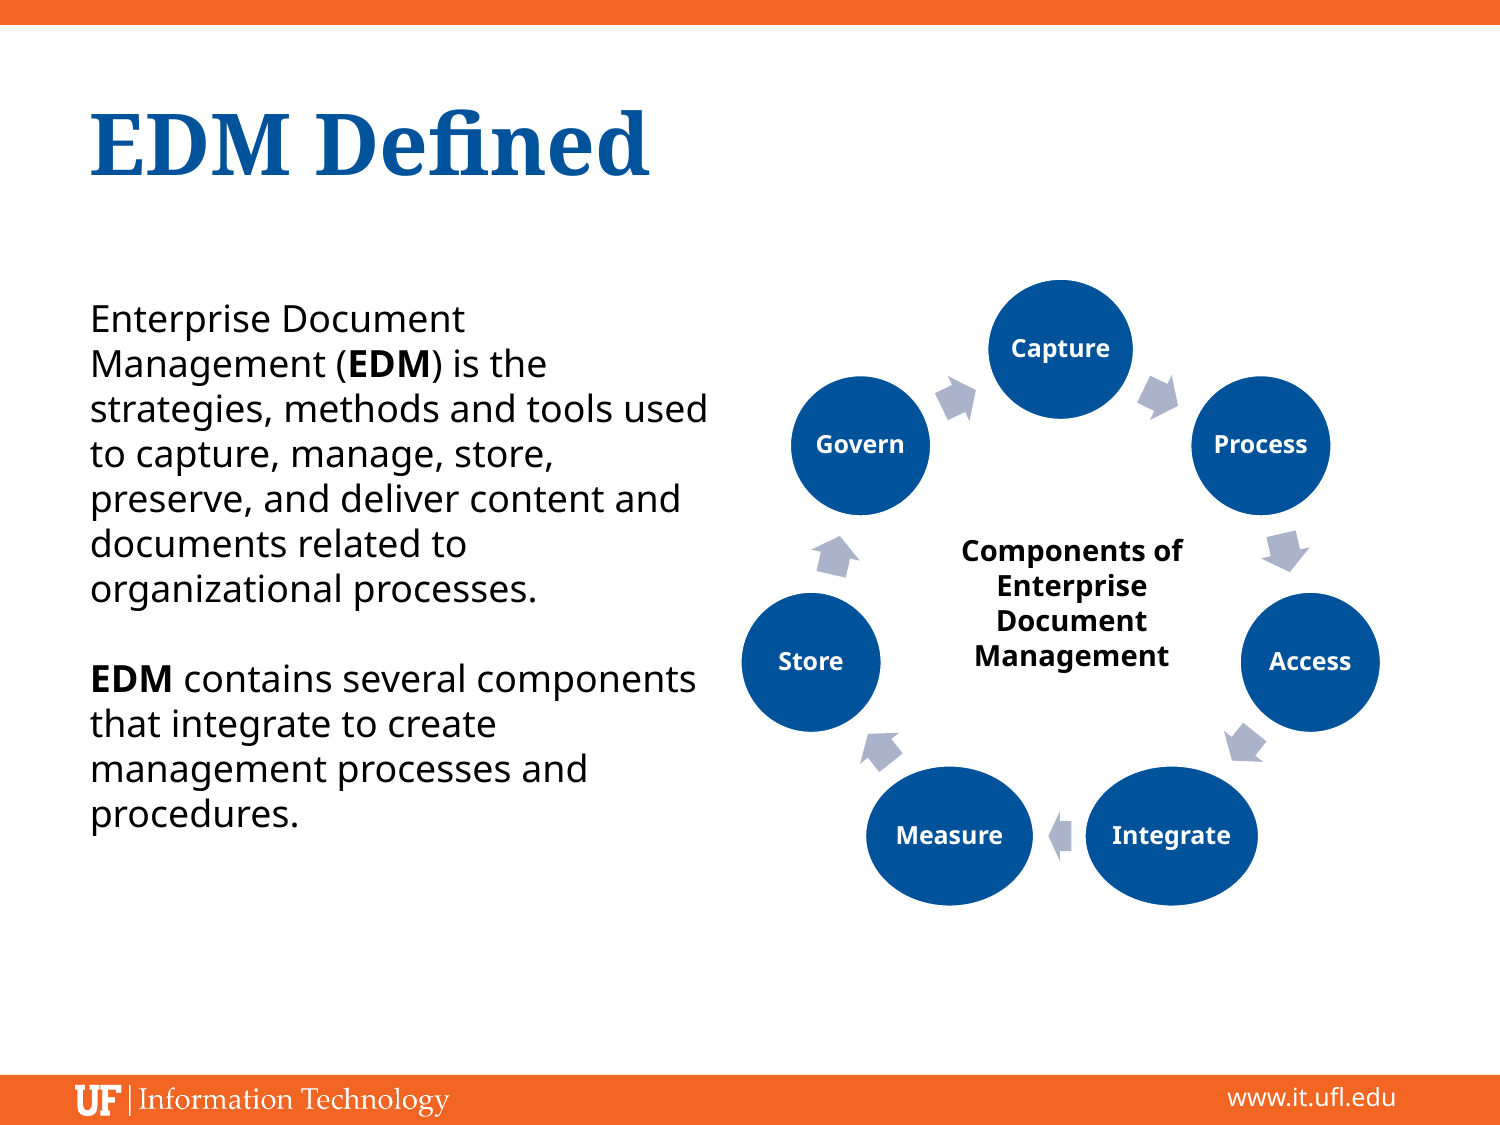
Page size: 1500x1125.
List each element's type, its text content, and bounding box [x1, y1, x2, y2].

picture [75, 1083, 450, 1117]
text_box Enterprise Document Management (EDM) is the strategies, methods and tools used to capture, manage, store, preserve, and deliver content and documents related to organizational processes. EDM contains several components that integrate to create management processes and procedures. [75, 287, 725, 933]
title EDM Defined [75, 50, 1425, 233]
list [622, 274, 1499, 911]
